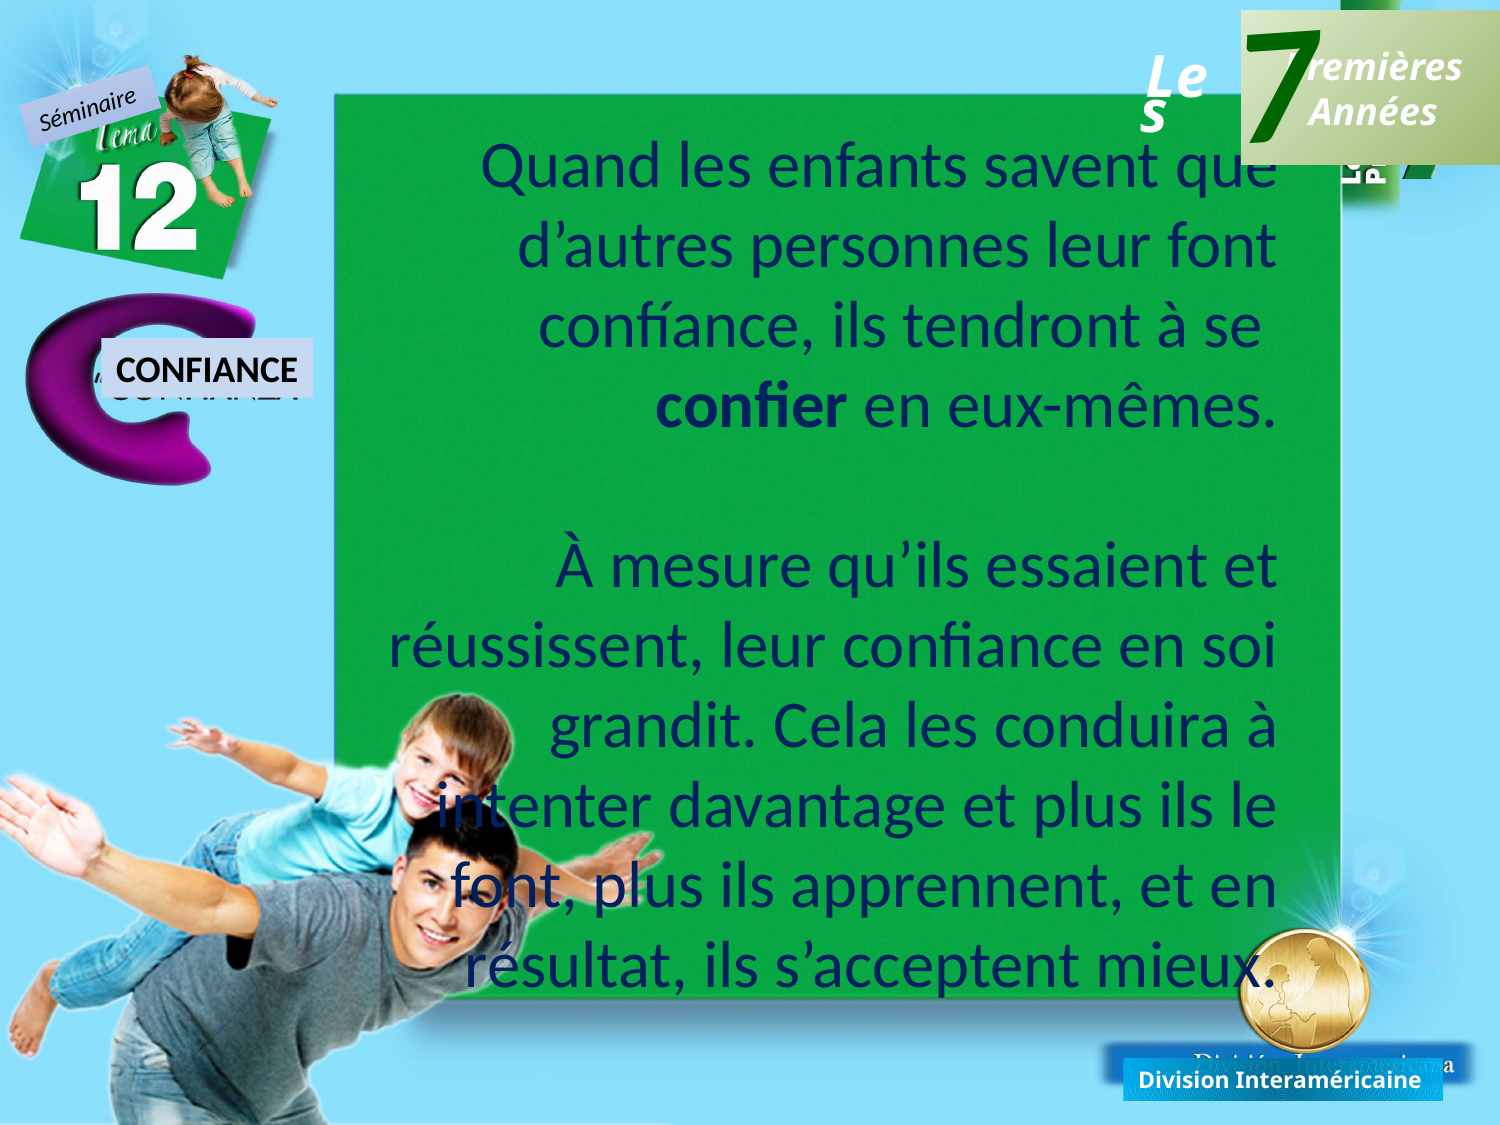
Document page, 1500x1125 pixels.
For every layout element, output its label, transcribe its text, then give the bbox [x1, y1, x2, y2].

text_box Séminaire [18, 65, 162, 149]
text_box Division Interaméricaine [1123, 1058, 1444, 1101]
text_box Quand les enfants savent que d’autres personnes leur font confíance, ils tendront à se confier en eux-mêmes. À mesure qu’ils essaient et réussissent, leur confiance en soi grandit. Cela les conduira à intenter davantage et plus ils le font, plus ils apprennent, et en résultat, ils s’acceptent mieux. [371, 113, 1294, 1008]
text_box CONFIANCE [101, 338, 314, 398]
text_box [1119, 0, 1500, 185]
picture [0, 0, 1500, 1125]
